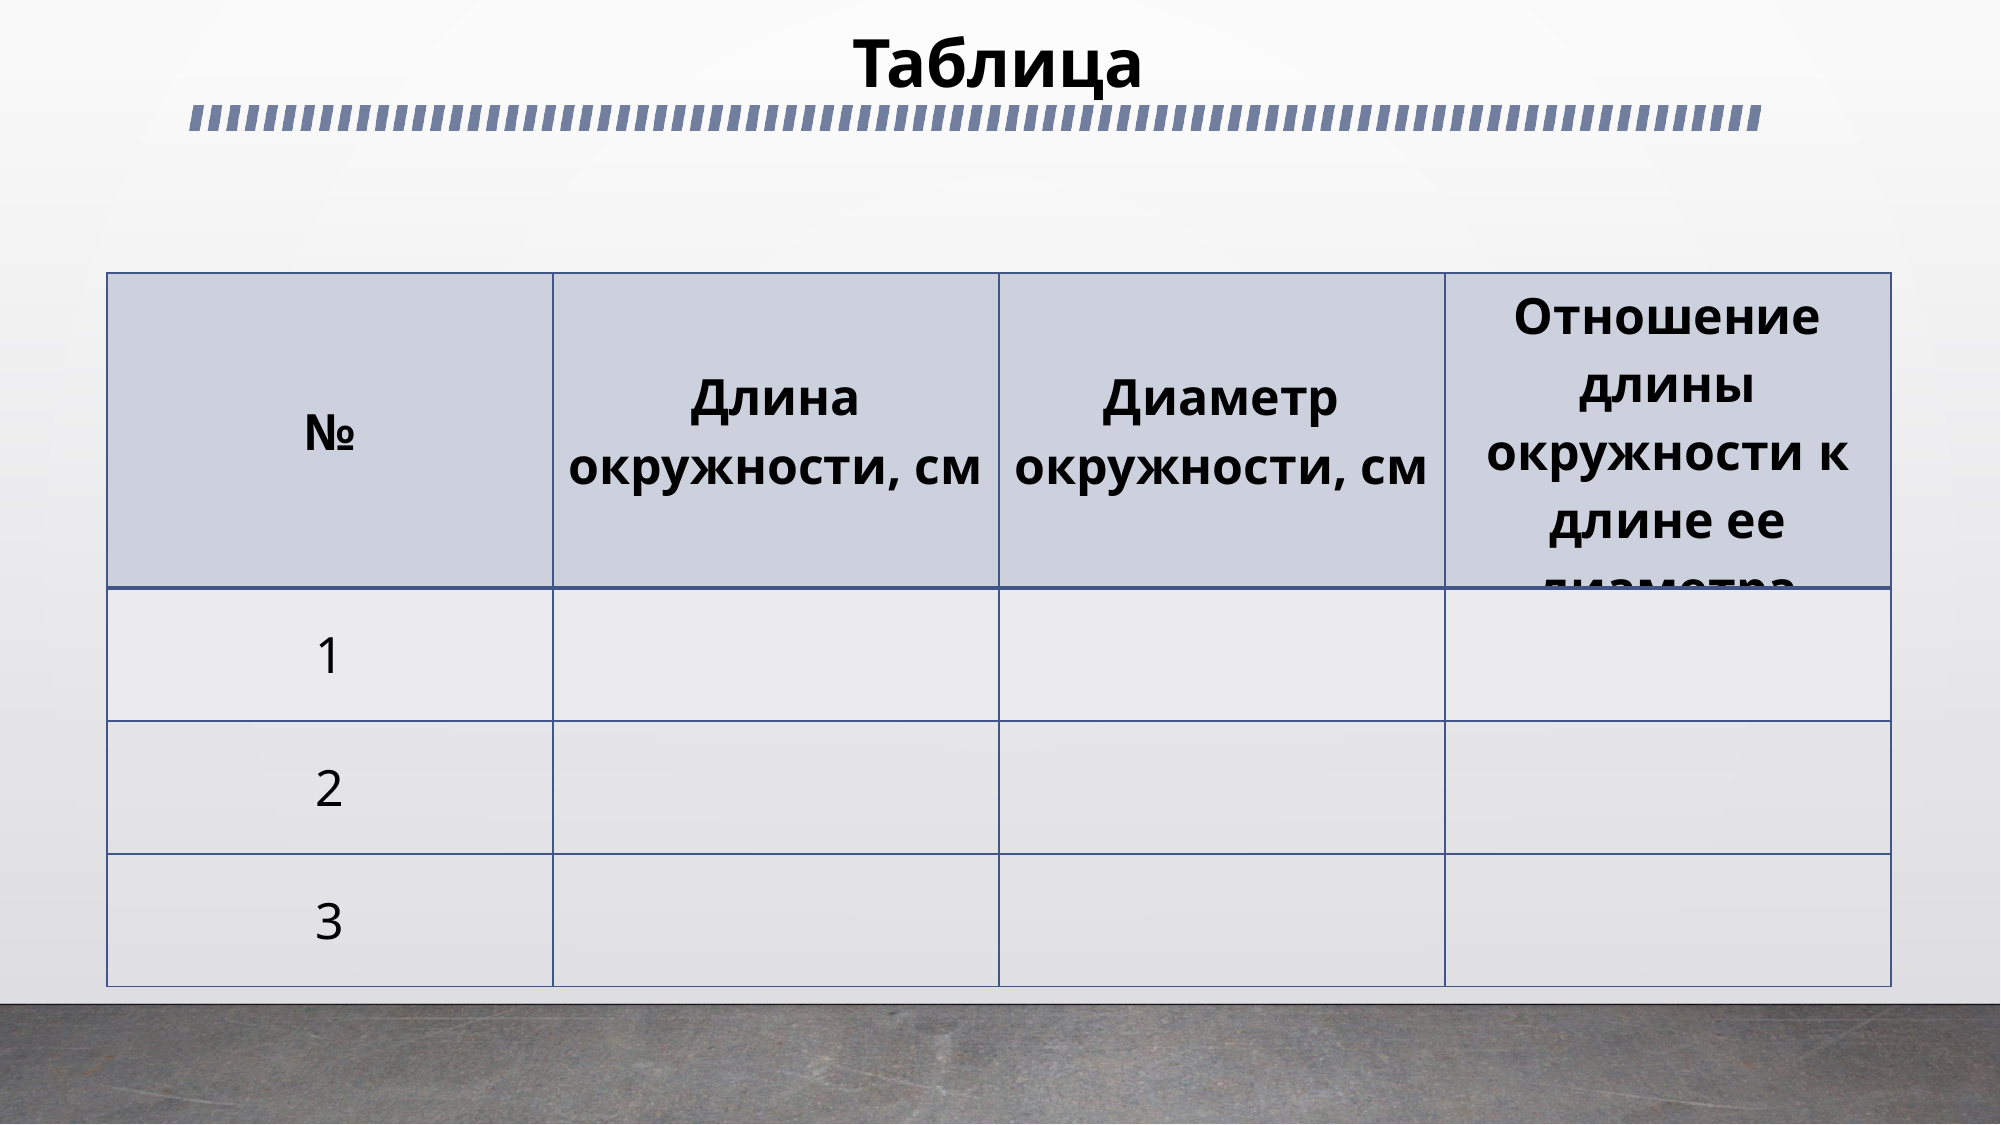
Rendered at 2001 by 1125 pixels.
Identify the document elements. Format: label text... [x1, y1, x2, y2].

table_cell [1000, 590, 1444, 720]
table_cell [1000, 855, 1444, 986]
table_cell [1446, 855, 1890, 986]
table_cell [1446, 722, 1890, 853]
table_cell 3 [108, 855, 552, 986]
list [106, 109, 1946, 651]
table_cell 2 [108, 722, 552, 853]
table_cell [554, 722, 998, 853]
table_cell [554, 590, 998, 720]
text_box Таблица [837, 13, 1160, 109]
table_cell 1 [108, 590, 552, 720]
table_cell [554, 855, 998, 986]
table_header Отношение длины окружности к длине ее диаметра [1446, 274, 1890, 586]
table_header Диаметр окружности, см [1000, 274, 1444, 586]
table_header № [108, 274, 552, 586]
table_cell [1000, 722, 1444, 853]
table_header Длина окружности, см [554, 274, 998, 586]
picture [0, 1004, 2000, 1124]
table_cell [1446, 590, 1890, 720]
